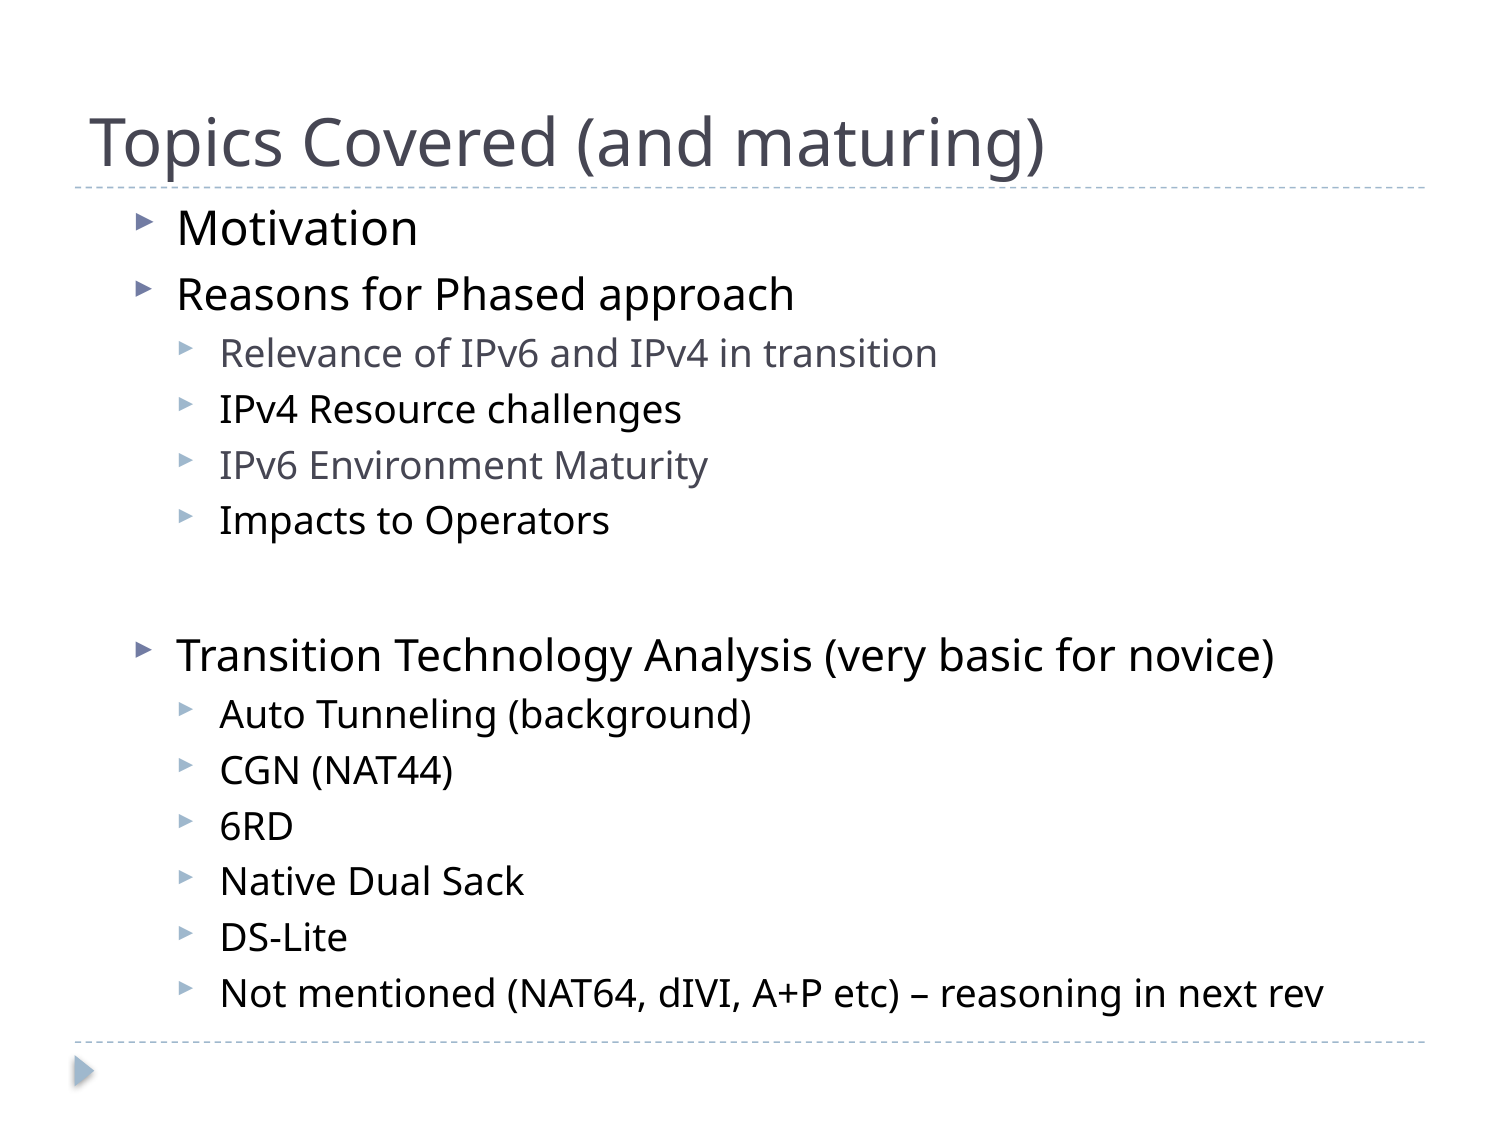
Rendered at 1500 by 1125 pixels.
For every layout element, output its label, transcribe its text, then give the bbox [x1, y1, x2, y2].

title Topics Covered (and maturing) [75, 24, 1425, 188]
list Motivation Reasons for Phased approach Relevance of IPv6 and IPv4 in transition IPv4 Resource challenges IPv6 Environment Maturity Impacts to Operators Transition Technology Analysis (very basic for novice) Auto Tunneling (background) CGN (NAT44) 6RD Native Dual Sack DS-Lite Not mentioned (NAT64, dIVI, A+P etc) – reasoning in next rev [118, 189, 1394, 1028]
